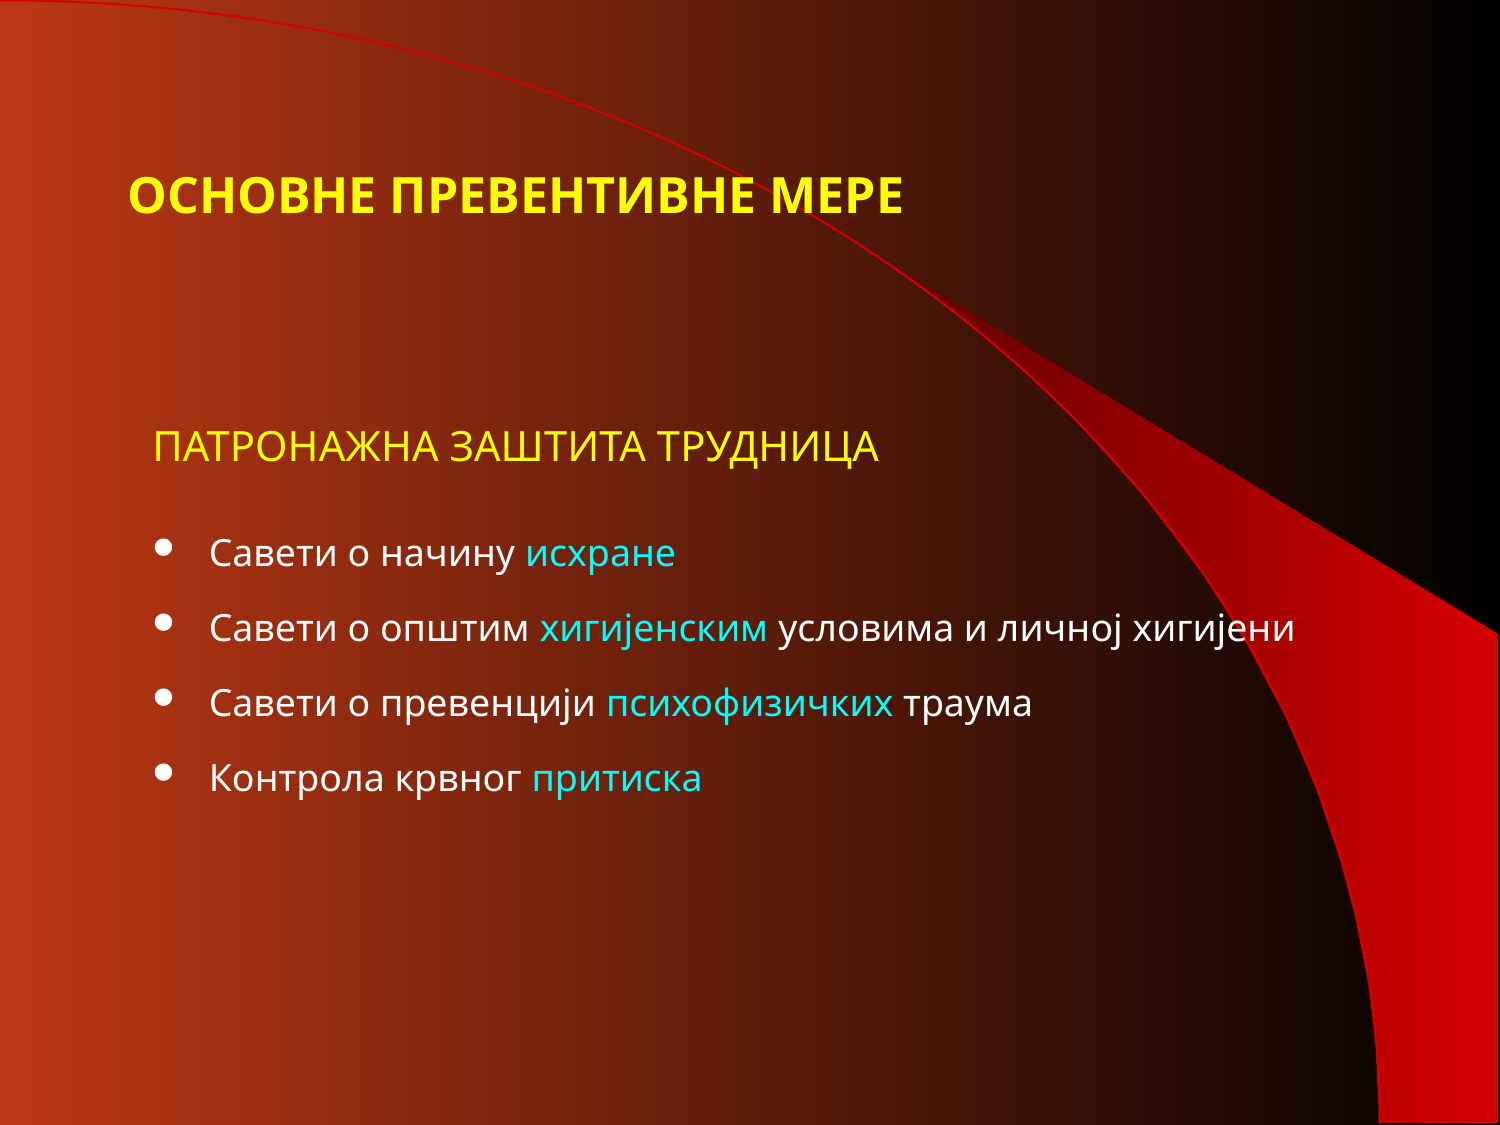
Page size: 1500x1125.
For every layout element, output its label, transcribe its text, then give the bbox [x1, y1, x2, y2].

title ОСНОВНЕ ПРЕВЕНТИВНЕ МЕРЕ [112, 99, 1388, 288]
list ПАТРОНАЖНА ЗАШТИТА ТРУДНИЦА Савети о начину исхране Савети о општим хигијенским условима и личној хигијени Савети о превенцији психофизичких траума Контрола крвног притиска [137, 412, 1413, 1088]
